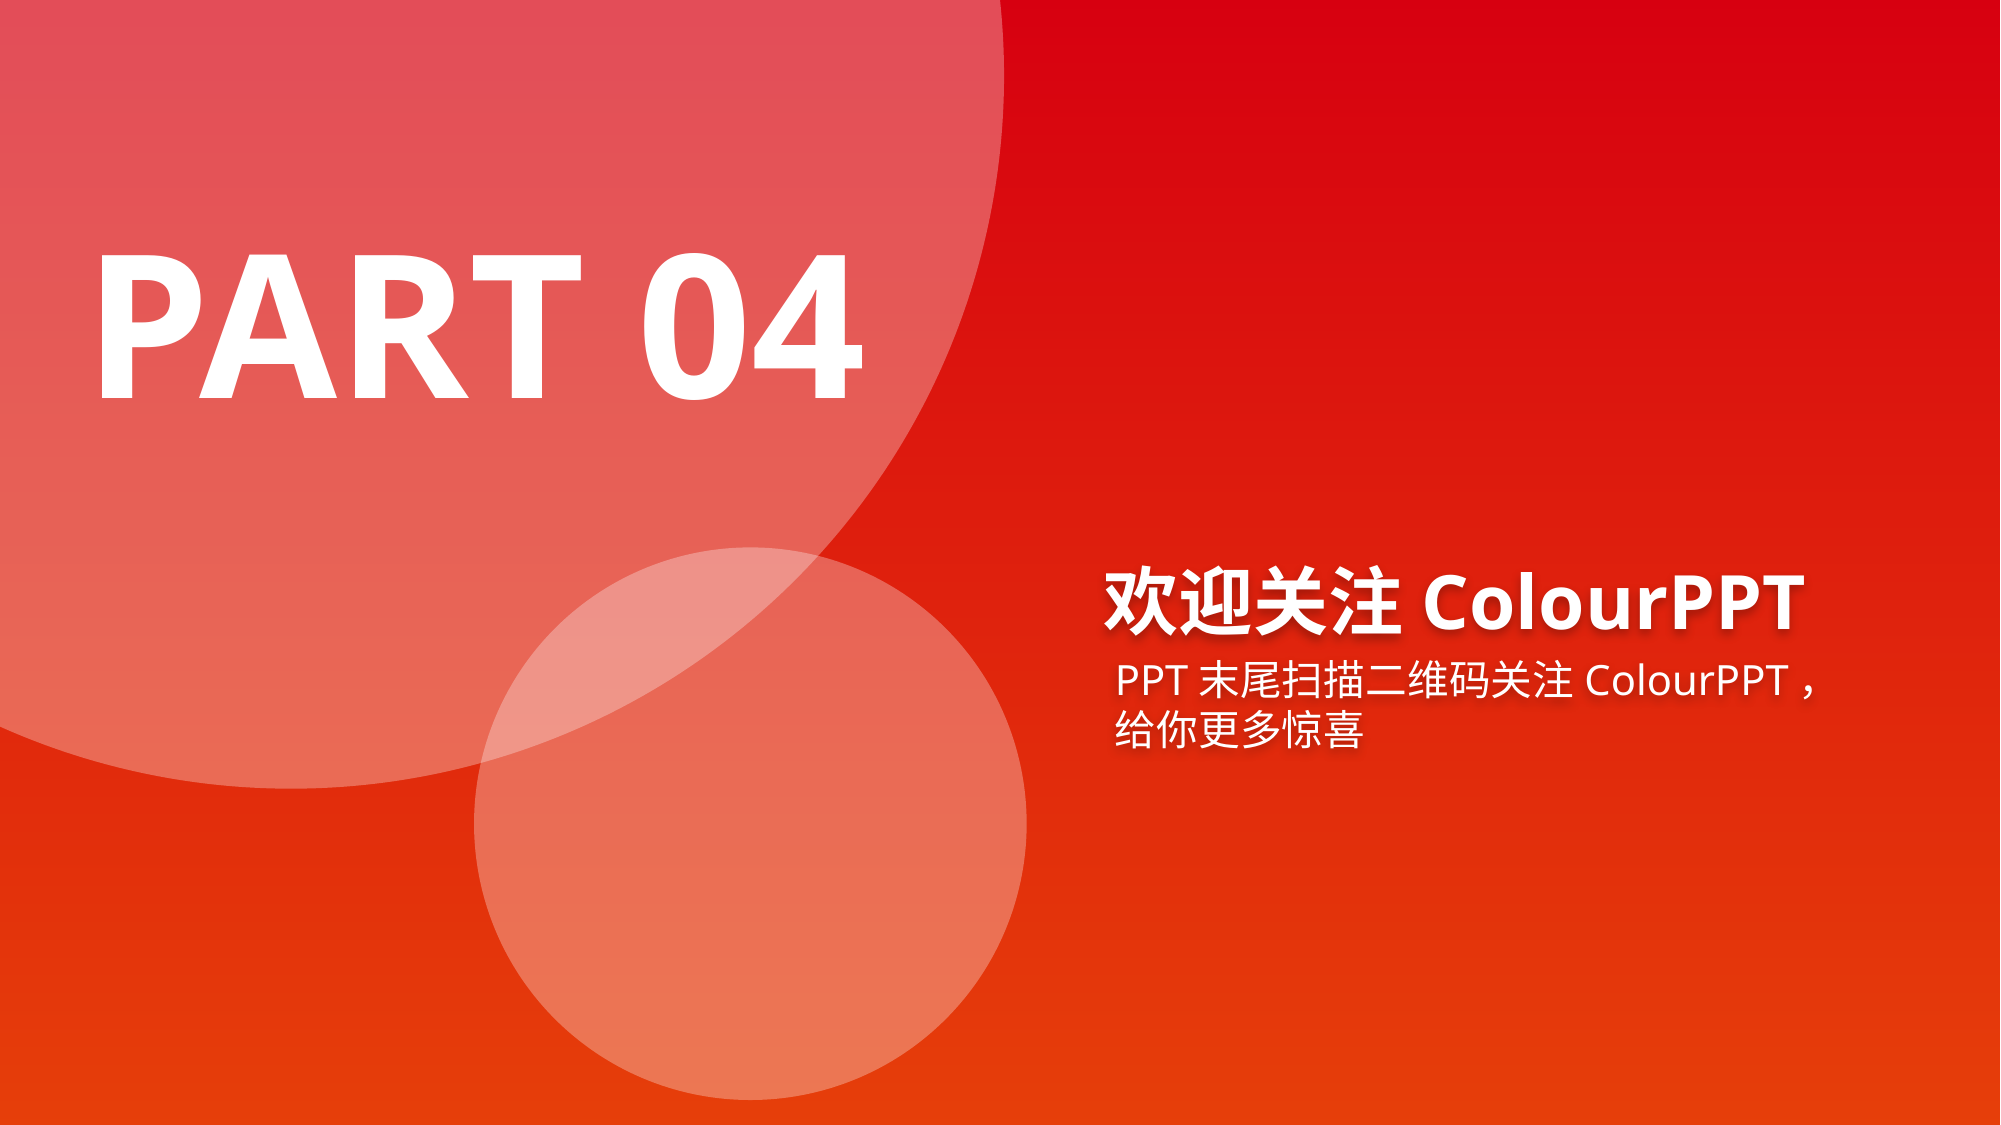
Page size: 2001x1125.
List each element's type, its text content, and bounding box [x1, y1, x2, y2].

text_box [0, 0, 1006, 790]
text_box PPT末尾扫描二维码关注ColourPPT， 给你更多惊喜 [1100, 646, 1856, 762]
text_box PART 04 [69, 191, 882, 447]
text_box [473, 546, 1028, 1102]
text_box 欢迎关注ColourPPT [1088, 547, 1821, 653]
